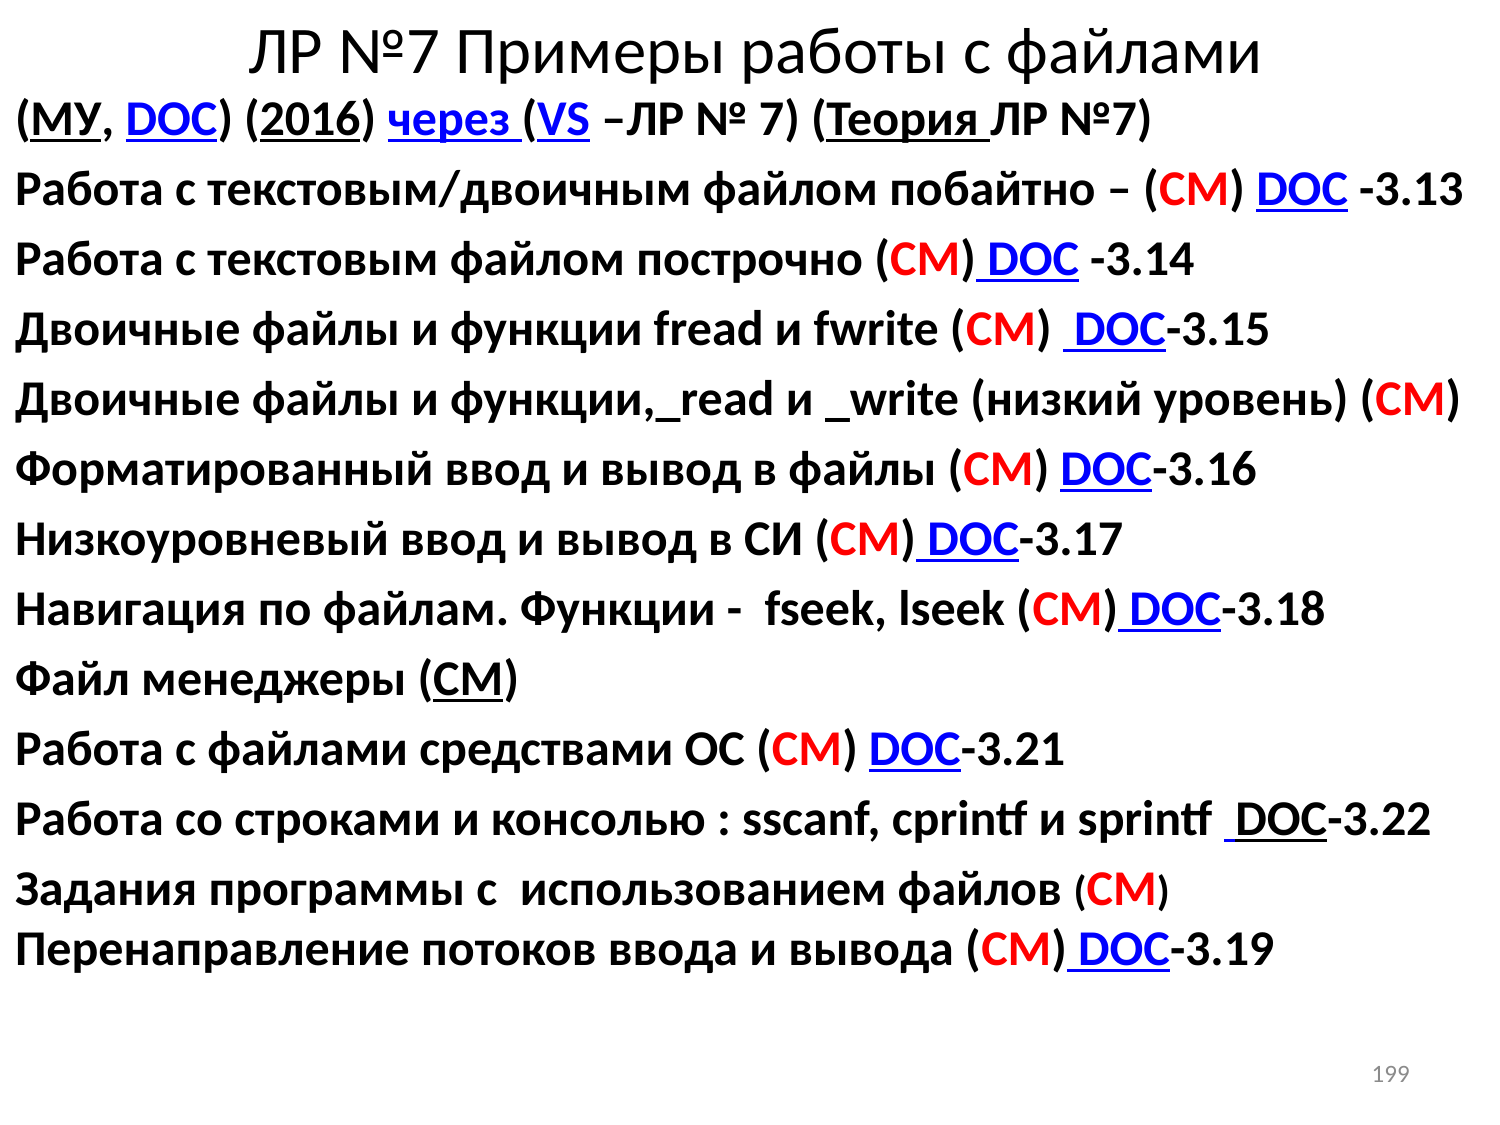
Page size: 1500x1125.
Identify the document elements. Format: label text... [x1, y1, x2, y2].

title ЛР №7 Примеры работы с файлами [206, 0, 1306, 78]
text_box (МУ, DOC) (2016) через (VS –ЛР № 7) (Теория ЛР №7) Работа с текстовым/двоичным файлом побайтно – (СМ) DOC -3.13 Работа с текстовым файлом построчно (СМ) DOC -3.14 Двоичные файлы и функции fread и fwrite (СМ) DOC-3.15 Двоичные файлы и функции,_read и _write (низкий уровень) (СМ) Форматированный ввод и вывод в файлы (СМ) DOC-3.16 Низкоуровневый ввод и вывод в СИ (СМ) DOC-3.17 Навигация по файлам. Функции - fseek, lseek (СМ) DOC-3.18 Файл менеджеры (СМ) Работа с файлами средствами ОС (СМ) DOC-3.21 Работа со строками и консолью : sscanf, cprintf и sprintf DOC-3.22 Задания программы с использованием файлов (СМ) Перенаправление потоков ввода и вывода (СМ) DOC-3.19 [0, 78, 1500, 1024]
slide_number 199 [1074, 1042, 1425, 1103]
